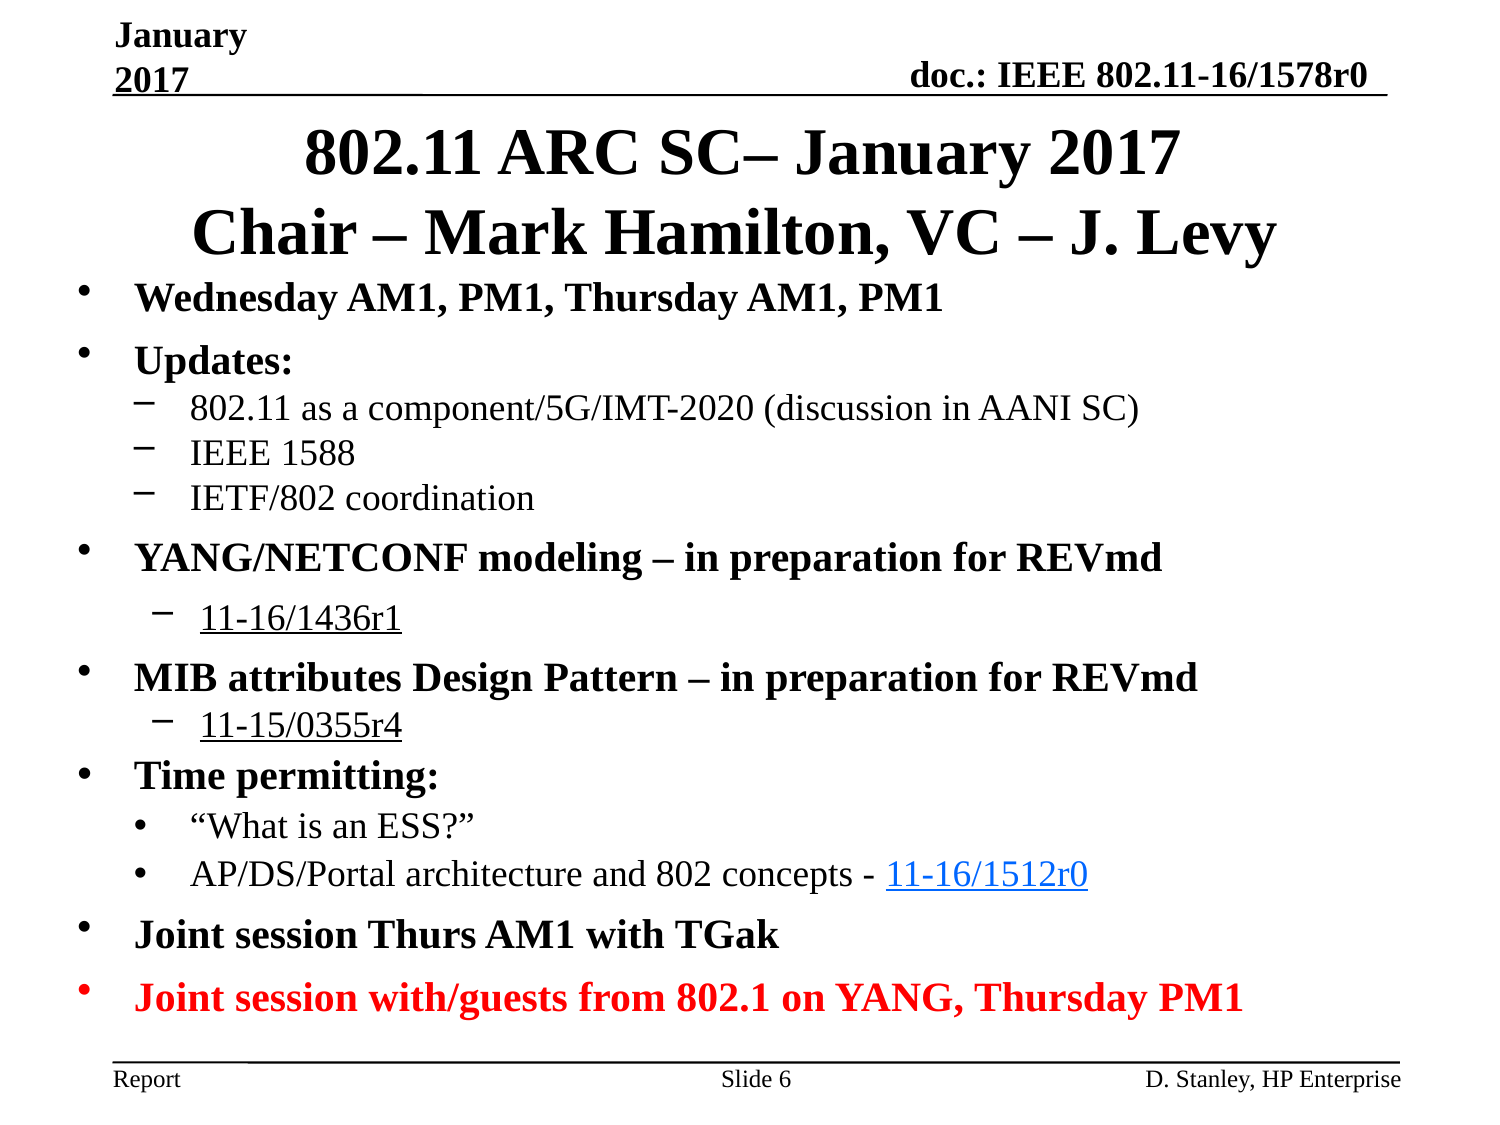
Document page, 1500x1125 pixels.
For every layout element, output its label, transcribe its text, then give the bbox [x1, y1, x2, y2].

slide_number Slide 6 [712, 1062, 800, 1093]
footer D. Stanley, HP Enterprise [1110, 1062, 1402, 1093]
title 802.11 ARC SC– January 2017 Chair – Mark Hamilton, VC – J. Levy [12, 137, 1475, 238]
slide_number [114, 54, 274, 100]
list Wednesday AM1, PM1, Thursday AM1, PM1 Updates: 802.11 as a component/5G/IMT-2020 (discussion in AANI SC) IEEE 1588 IETF/802 coordination YANG/NETCONF modeling – in preparation for REVmd 11-16/1436r1 MIB attributes Design Pattern – in preparation for REVmd 11-15/0355r4 Time permitting: “What is an ESS?” AP/DS/Portal architecture and 802 concepts - 11-16/1512r0 Joint session Thurs AM1 with TGak Joint session with/guests from 802.1 on YANG, Thursday PM1 [62, 262, 1488, 1050]
